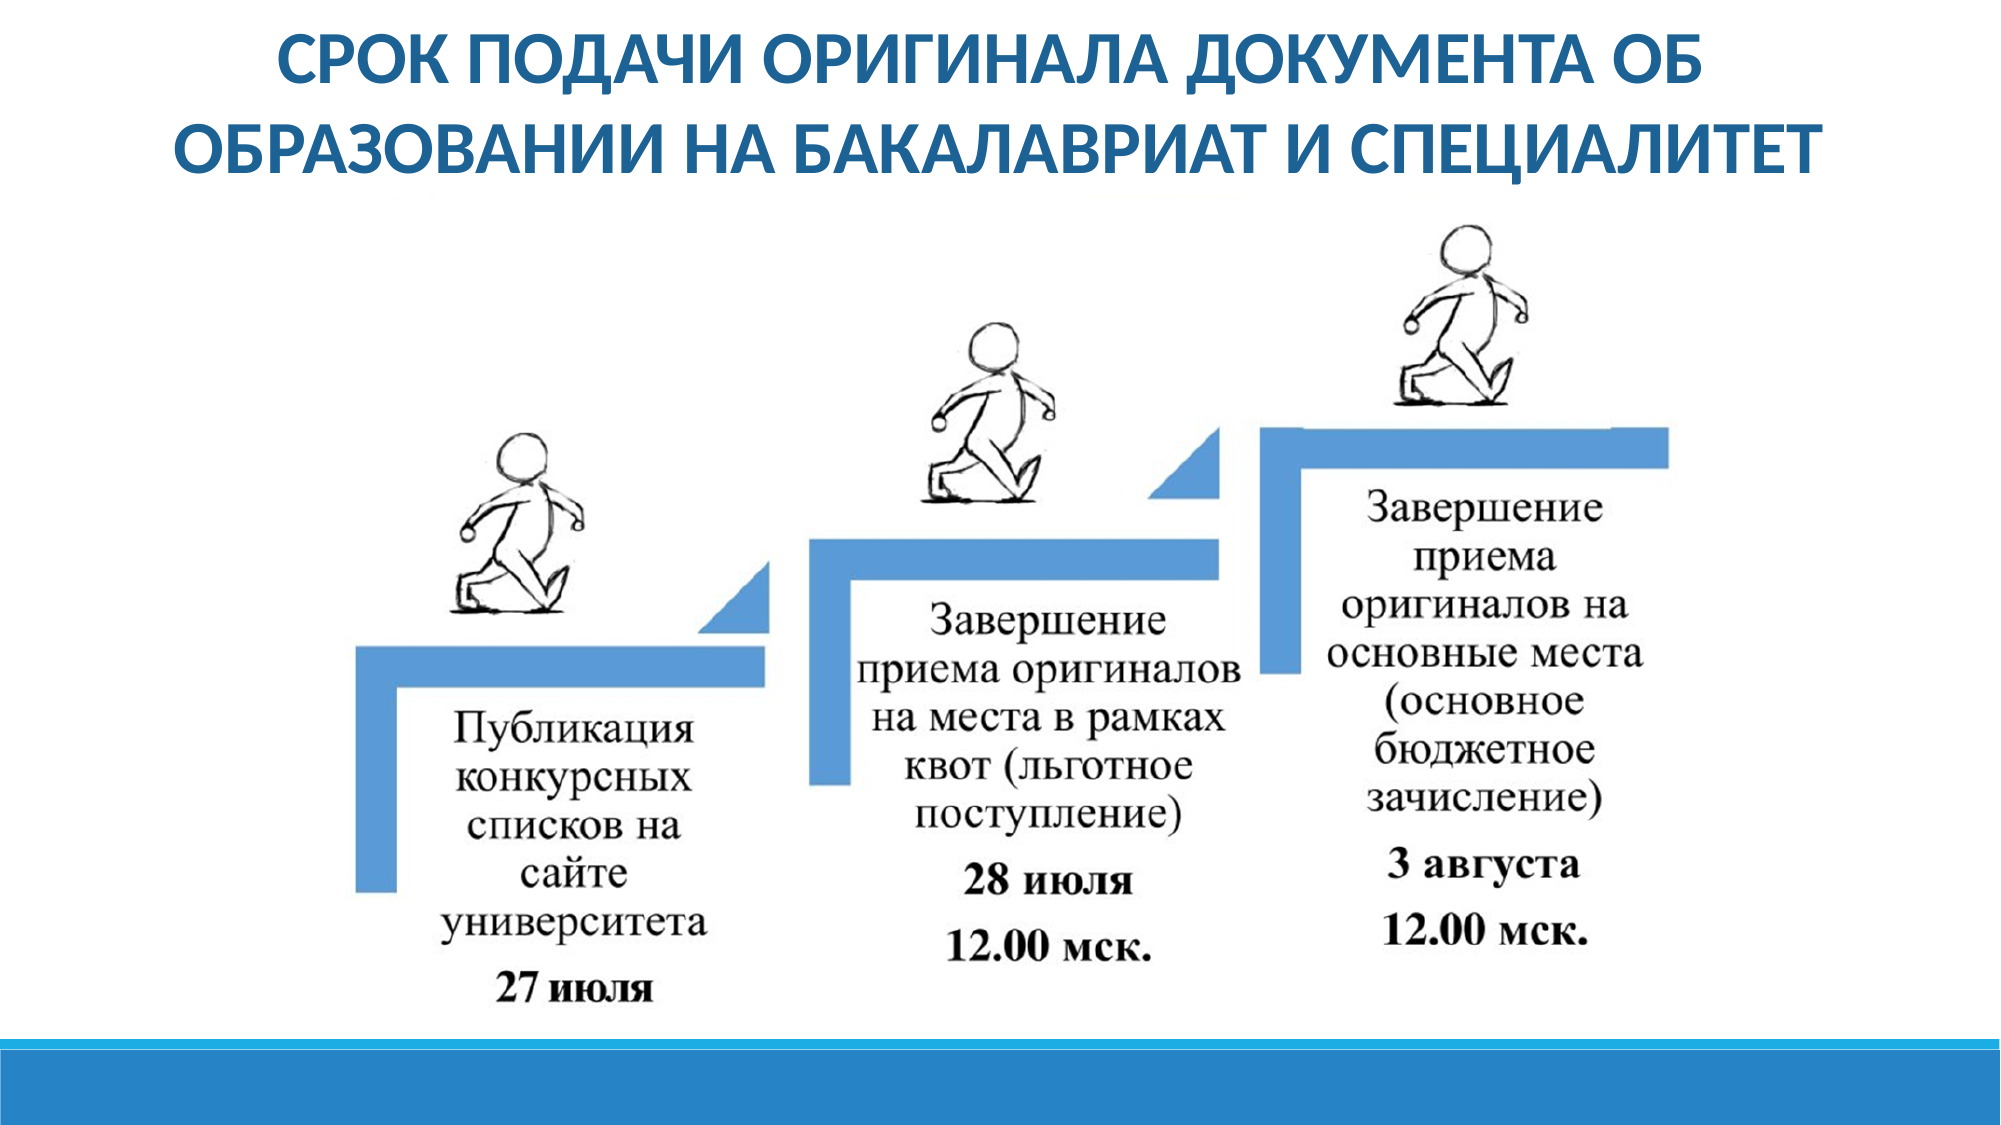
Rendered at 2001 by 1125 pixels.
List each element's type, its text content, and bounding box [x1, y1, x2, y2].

picture [300, 196, 1700, 1009]
text_box СРОК ПОДАЧИ ОРИГИНАЛА ДОКУМЕНТА ОБ ОБРАЗОВАНИИ НА БАКАЛАВРИАТ И СПЕЦИАЛИТЕТ [0, 1, 2000, 196]
